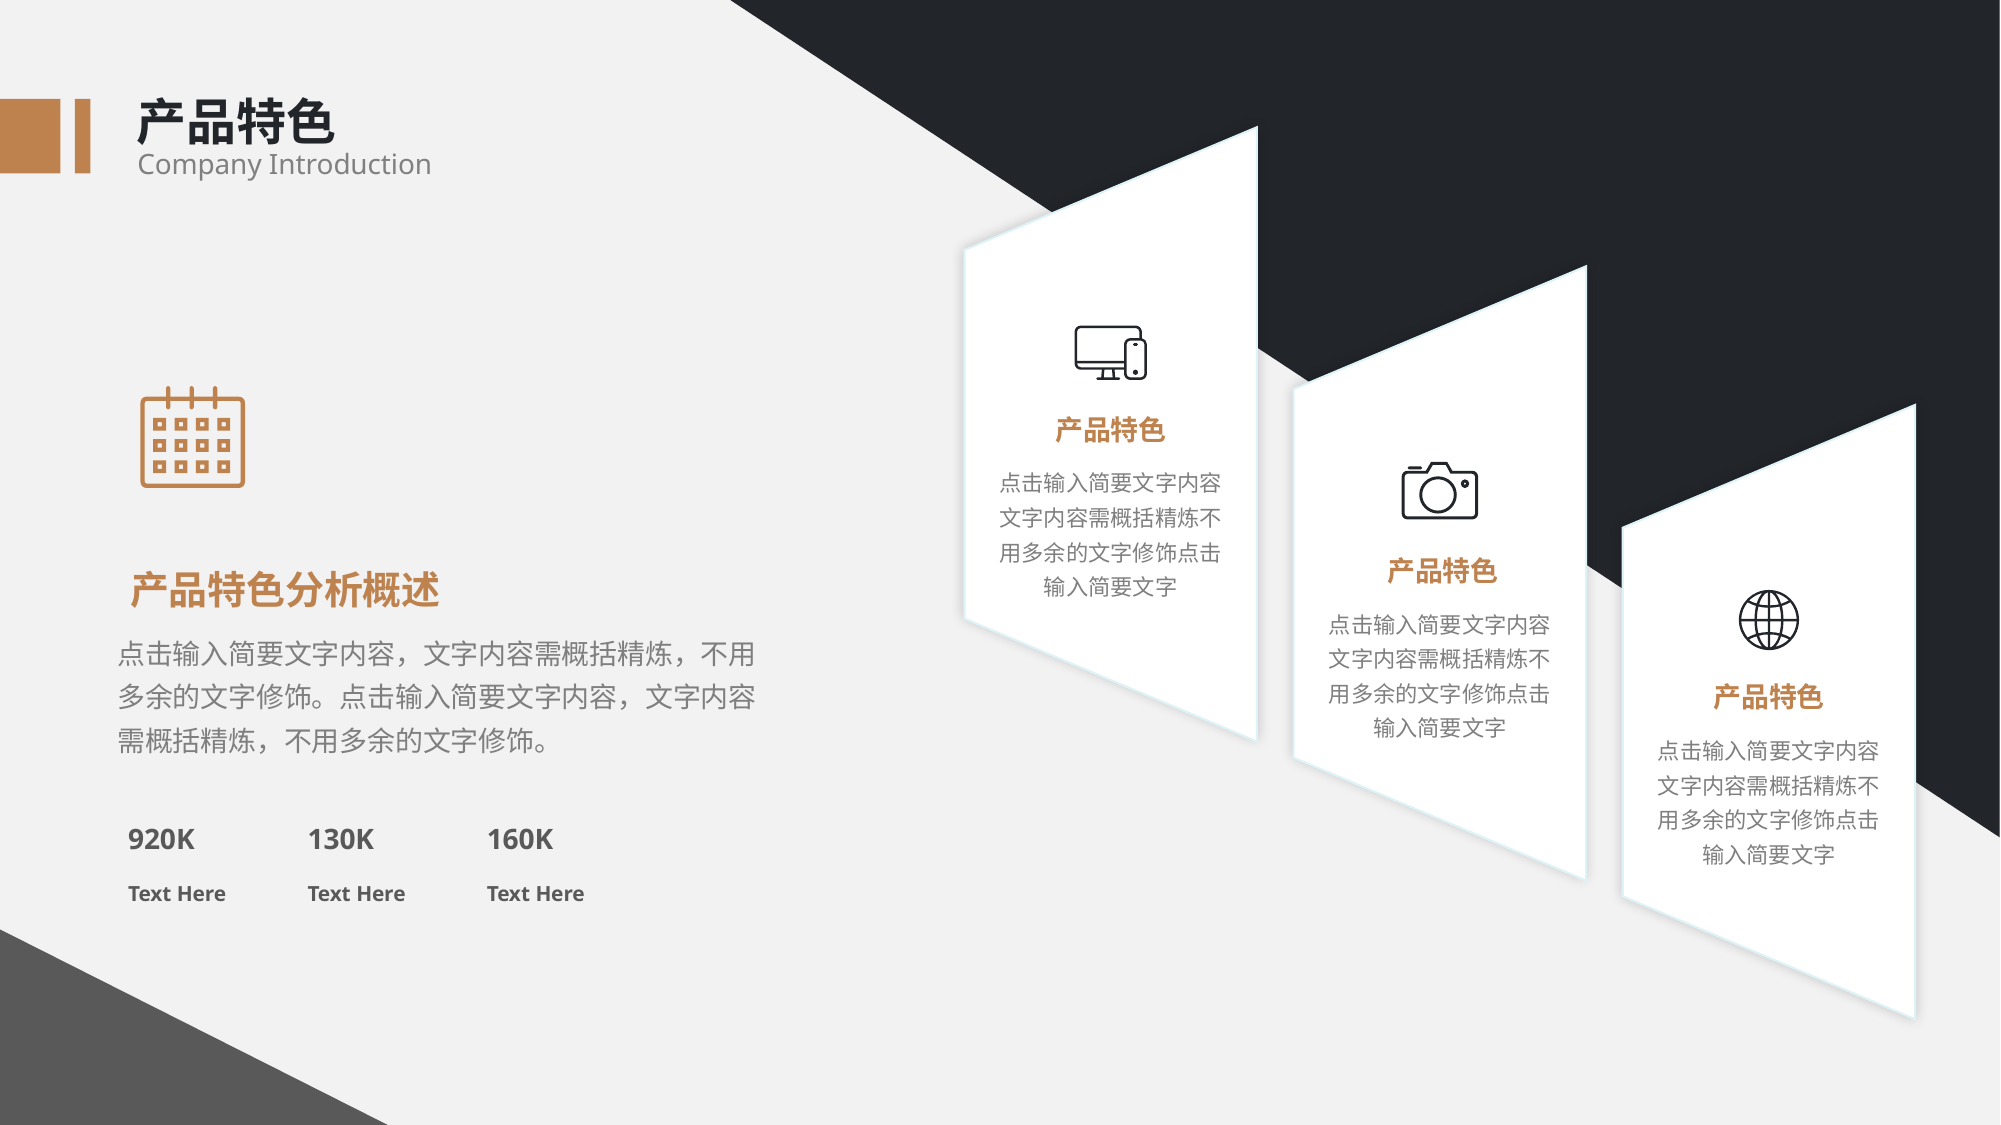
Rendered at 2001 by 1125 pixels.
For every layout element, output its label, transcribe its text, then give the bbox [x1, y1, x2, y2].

text_box 点击输入简要文字内容，文字内容需概括精炼，不用多余的文字修饰。点击输入简要文字内容，文字内容需概括精炼，不用多余的文字修饰。 [102, 619, 796, 808]
text_box Text Here [292, 873, 429, 914]
text_box [728, 0, 2000, 839]
text_box 160K [472, 814, 670, 863]
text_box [964, 127, 1257, 742]
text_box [119, 83, 643, 189]
text_box [140, 386, 246, 488]
text_box [0, 928, 389, 1125]
text_box Text Here [113, 873, 250, 914]
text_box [1622, 404, 1916, 1020]
text_box Text Here [472, 873, 608, 914]
text_box 产品特色分析概述 [103, 555, 519, 619]
text_box 920K [113, 814, 292, 863]
text_box 130K [292, 814, 472, 863]
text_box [1293, 266, 1587, 881]
